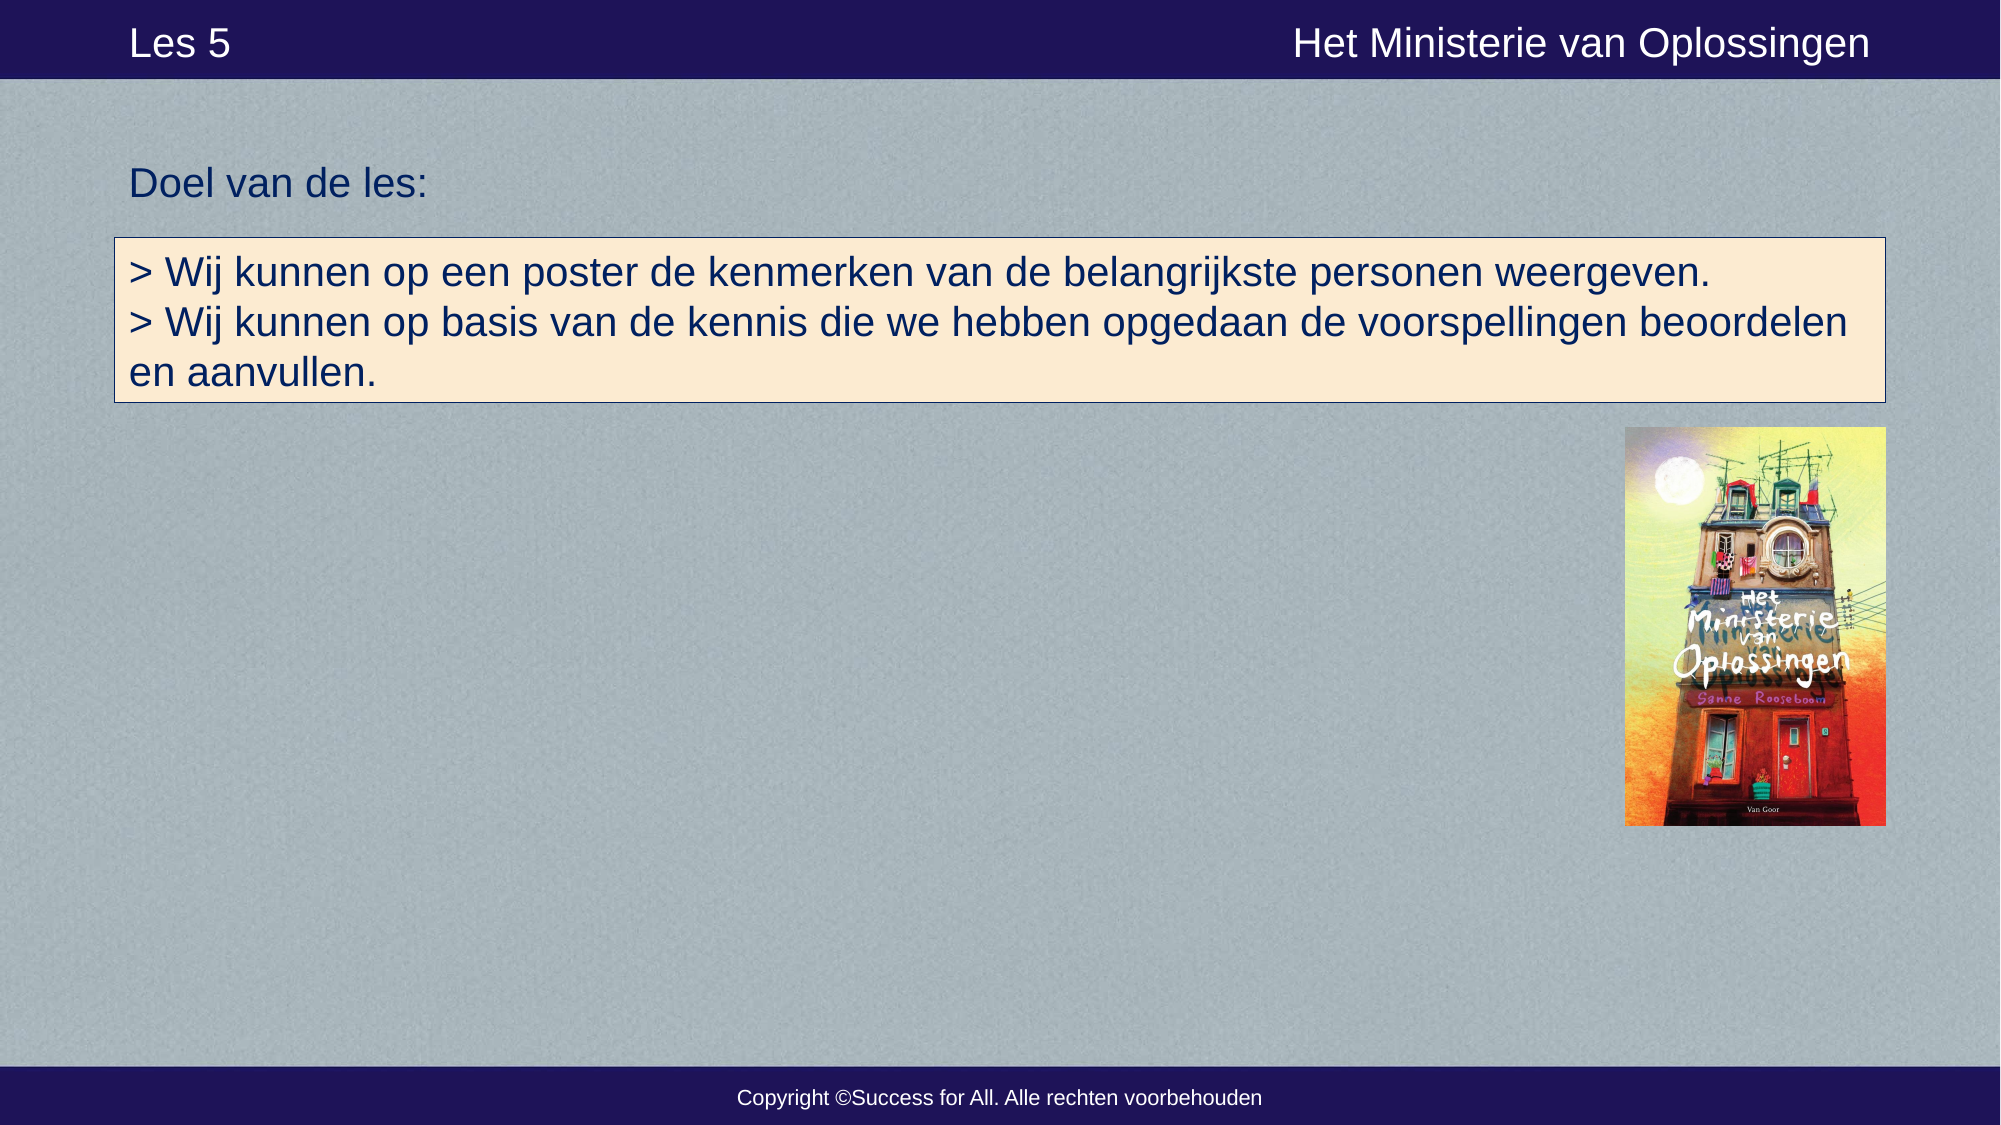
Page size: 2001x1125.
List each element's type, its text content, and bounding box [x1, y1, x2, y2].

text_box Het Ministerie van Oplossingen [999, 8, 1886, 73]
text_box Les 5 [114, 8, 354, 73]
text_box Copyright ©Success for All. Alle rechten voorbehouden [0, 1076, 2000, 1125]
text_box Doel van de les: [113, 148, 1635, 214]
text_box > Wij kunnen op een poster de kenmerken van de belangrijkste personen weergeven. > Wij kunnen op basis van de kennis die we hebben opgedaan de voorspellingen beoordelen en aanvullen. [114, 237, 1886, 403]
picture [0, 0, 2001, 1125]
